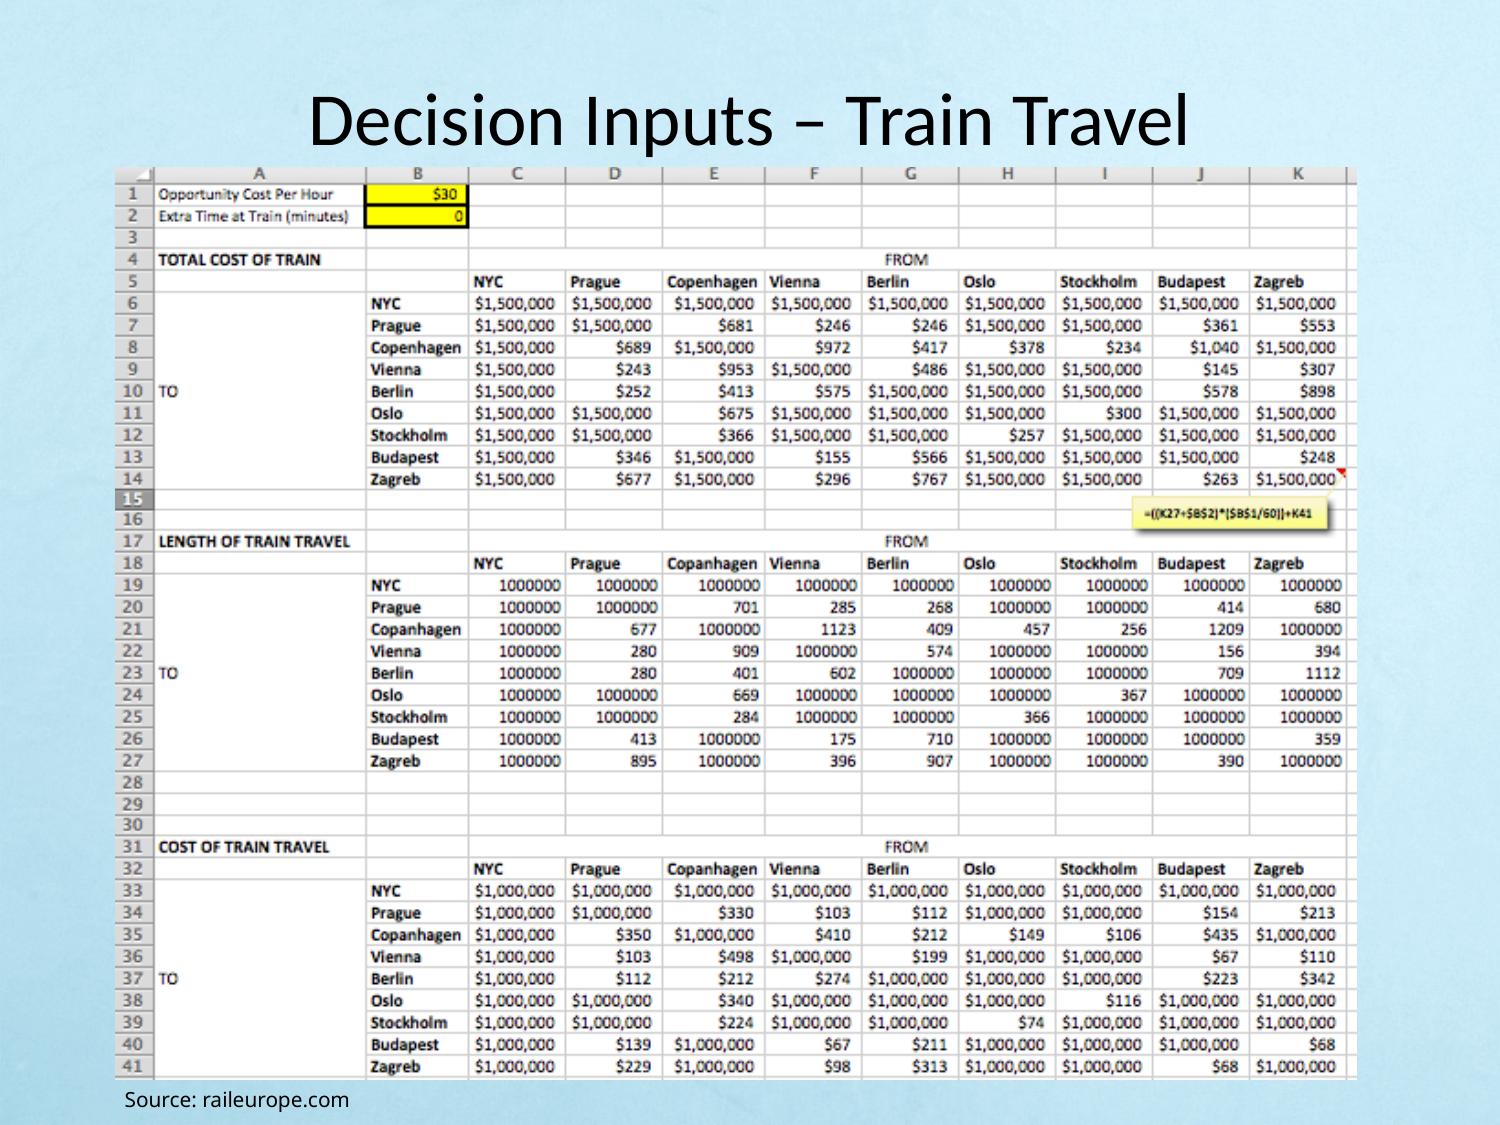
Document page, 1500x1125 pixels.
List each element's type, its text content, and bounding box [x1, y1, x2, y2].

text_box Source: raileurope.com [109, 1091, 1425, 1120]
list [0, 166, 1500, 1082]
text_box Decision Inputs – Train Travel [81, 15, 1419, 165]
